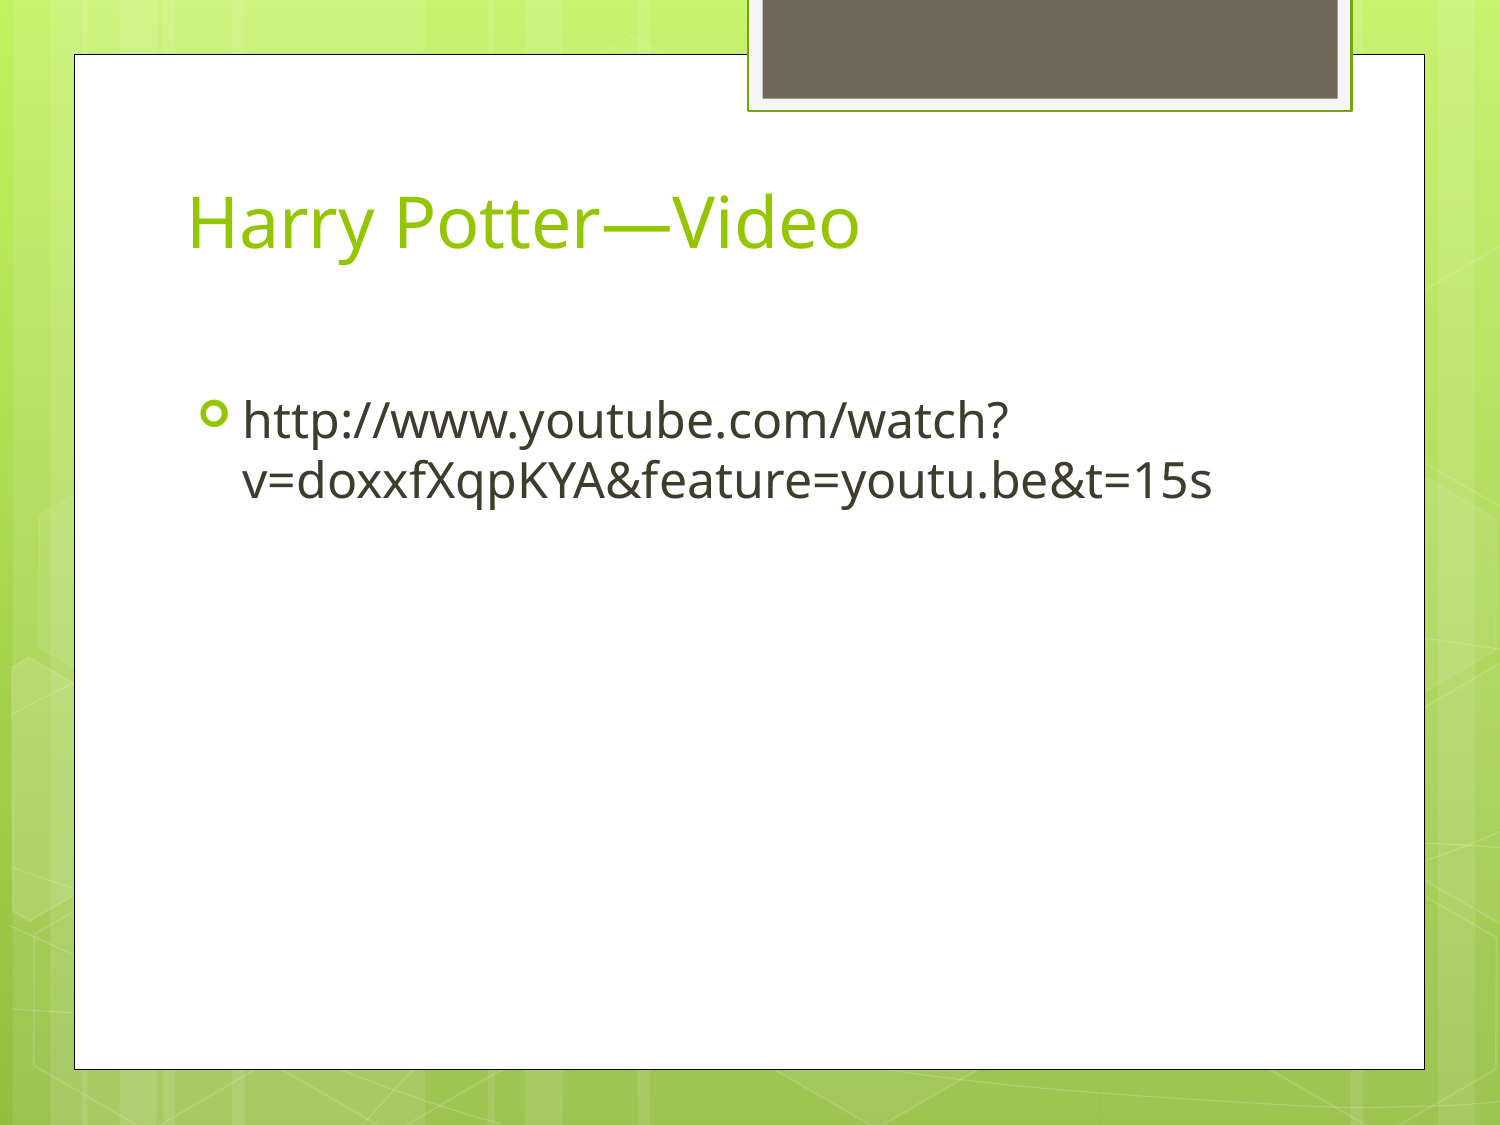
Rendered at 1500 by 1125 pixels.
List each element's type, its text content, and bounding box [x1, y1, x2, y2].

title Harry Potter—Video [171, 168, 1324, 357]
list http://www.youtube.com/watch?v=doxxfXqpKYA&feature=youtu.be&t=15s [171, 381, 1283, 957]
